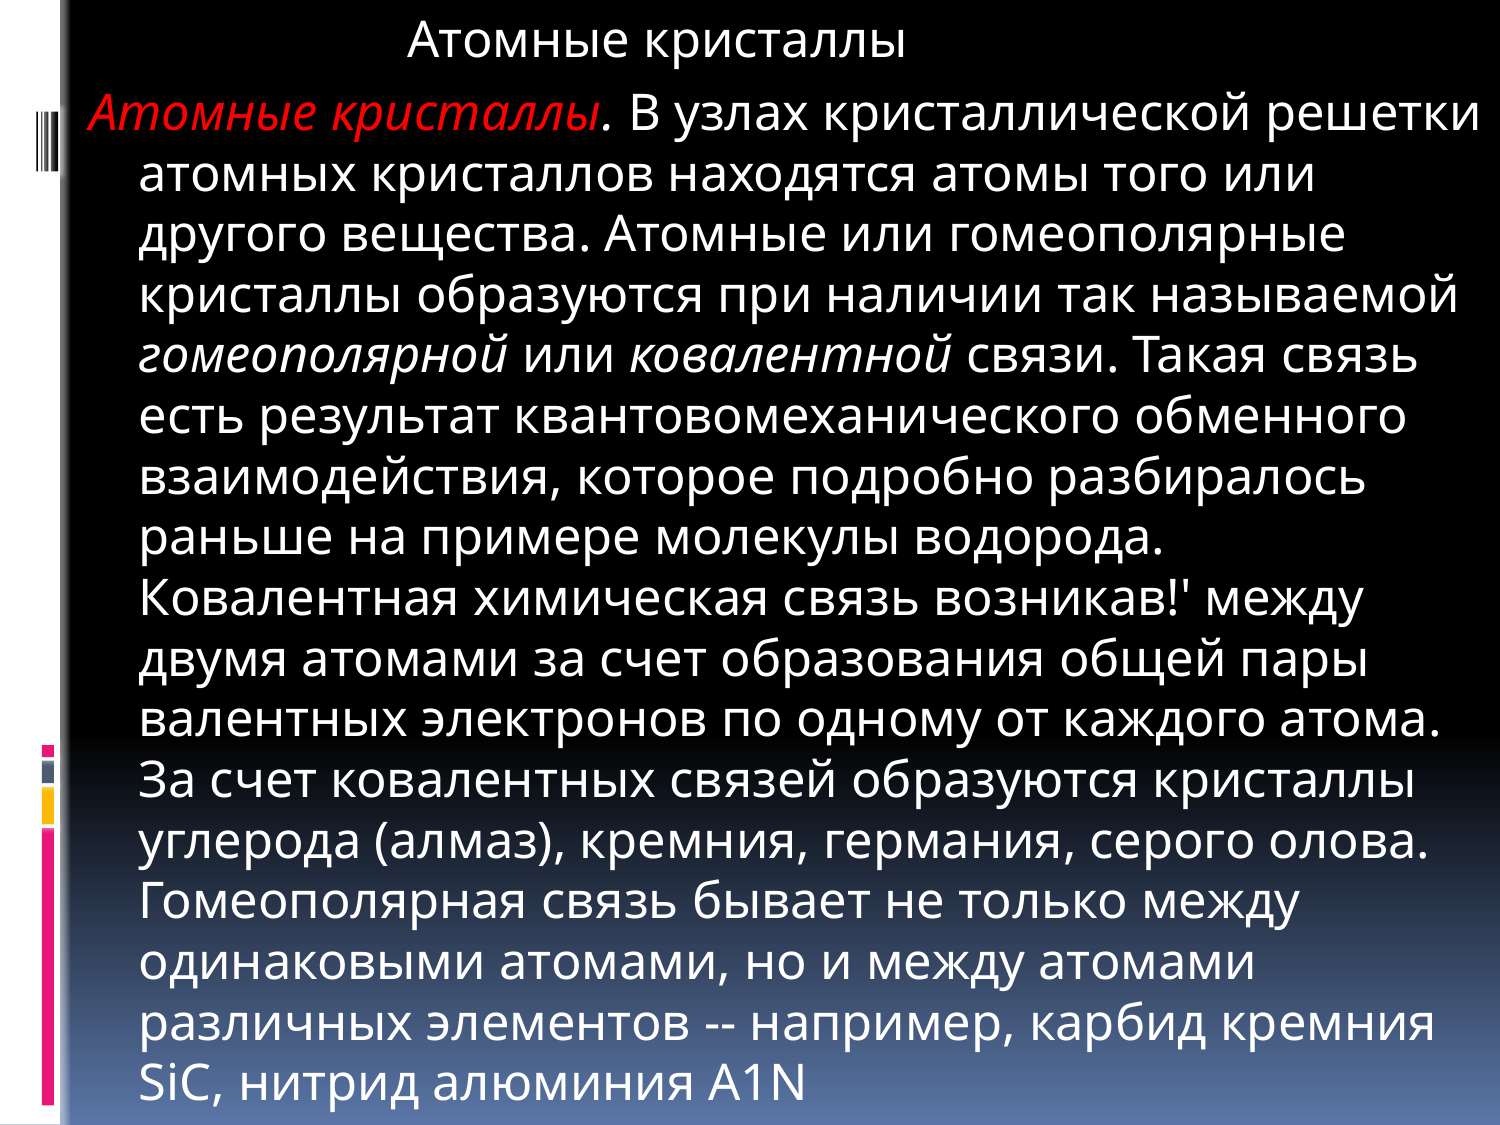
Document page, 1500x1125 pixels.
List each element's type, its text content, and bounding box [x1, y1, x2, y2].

list Атомные кристаллы Атомные кристаллы. В узлах кристаллической решетки атомных кристаллов находятся атомы того или другого вещества. Атомные или гомеополярные кристаллы образуются при наличии так называемой гомеополярной или ковалентной связи. Такая связь есть результат квантовомеханического обменного взаимодействия, которое подробно разбиралось раньше на примере молекулы водорода. Ковалентная химическая связь возникав!' между двумя атомами за счет образования общей пары валентных электронов по одному от каждого атома. За счет ковалентных связей образуются кристаллы углерода (алмаз), кремния, германия, серого олова. Гомеополярная связь бывает не только между одинаковыми атомами, но и между атомами различных элементов -- например, карбид кремния SiC, нитрид алюминия A1N [64, 0, 1500, 1125]
